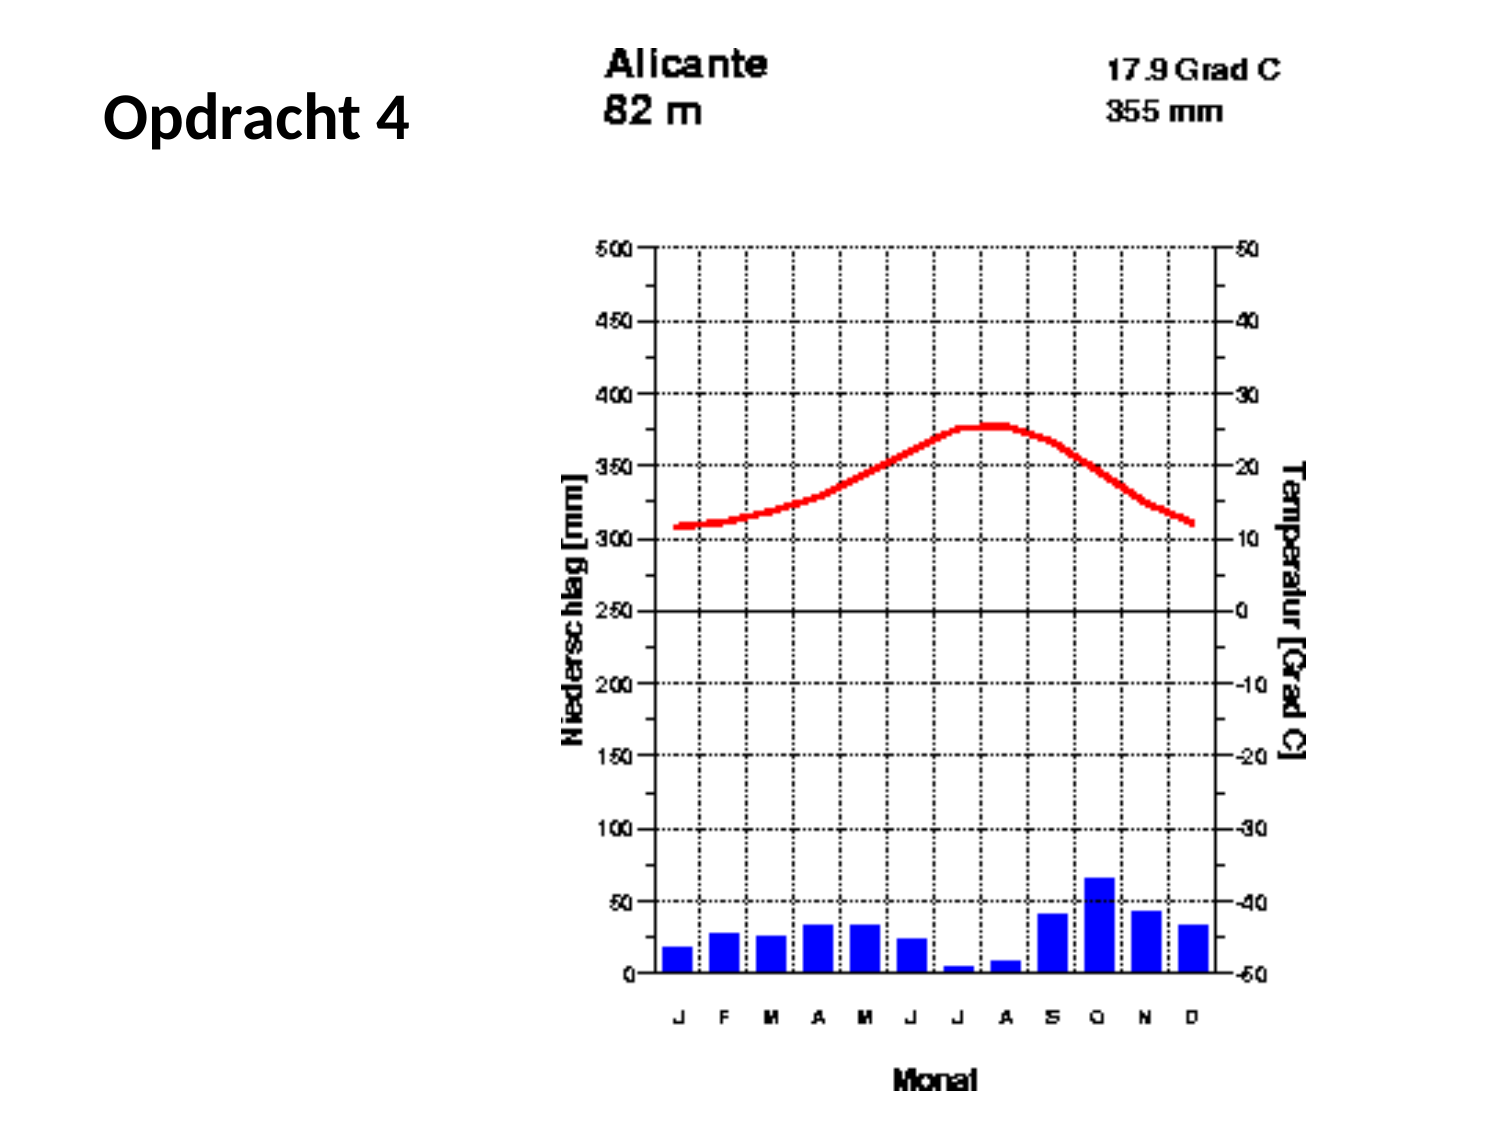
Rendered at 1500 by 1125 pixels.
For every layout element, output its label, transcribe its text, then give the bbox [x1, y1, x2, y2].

picture [560, 47, 1306, 1091]
text_box Opdracht 4 [88, 65, 479, 161]
